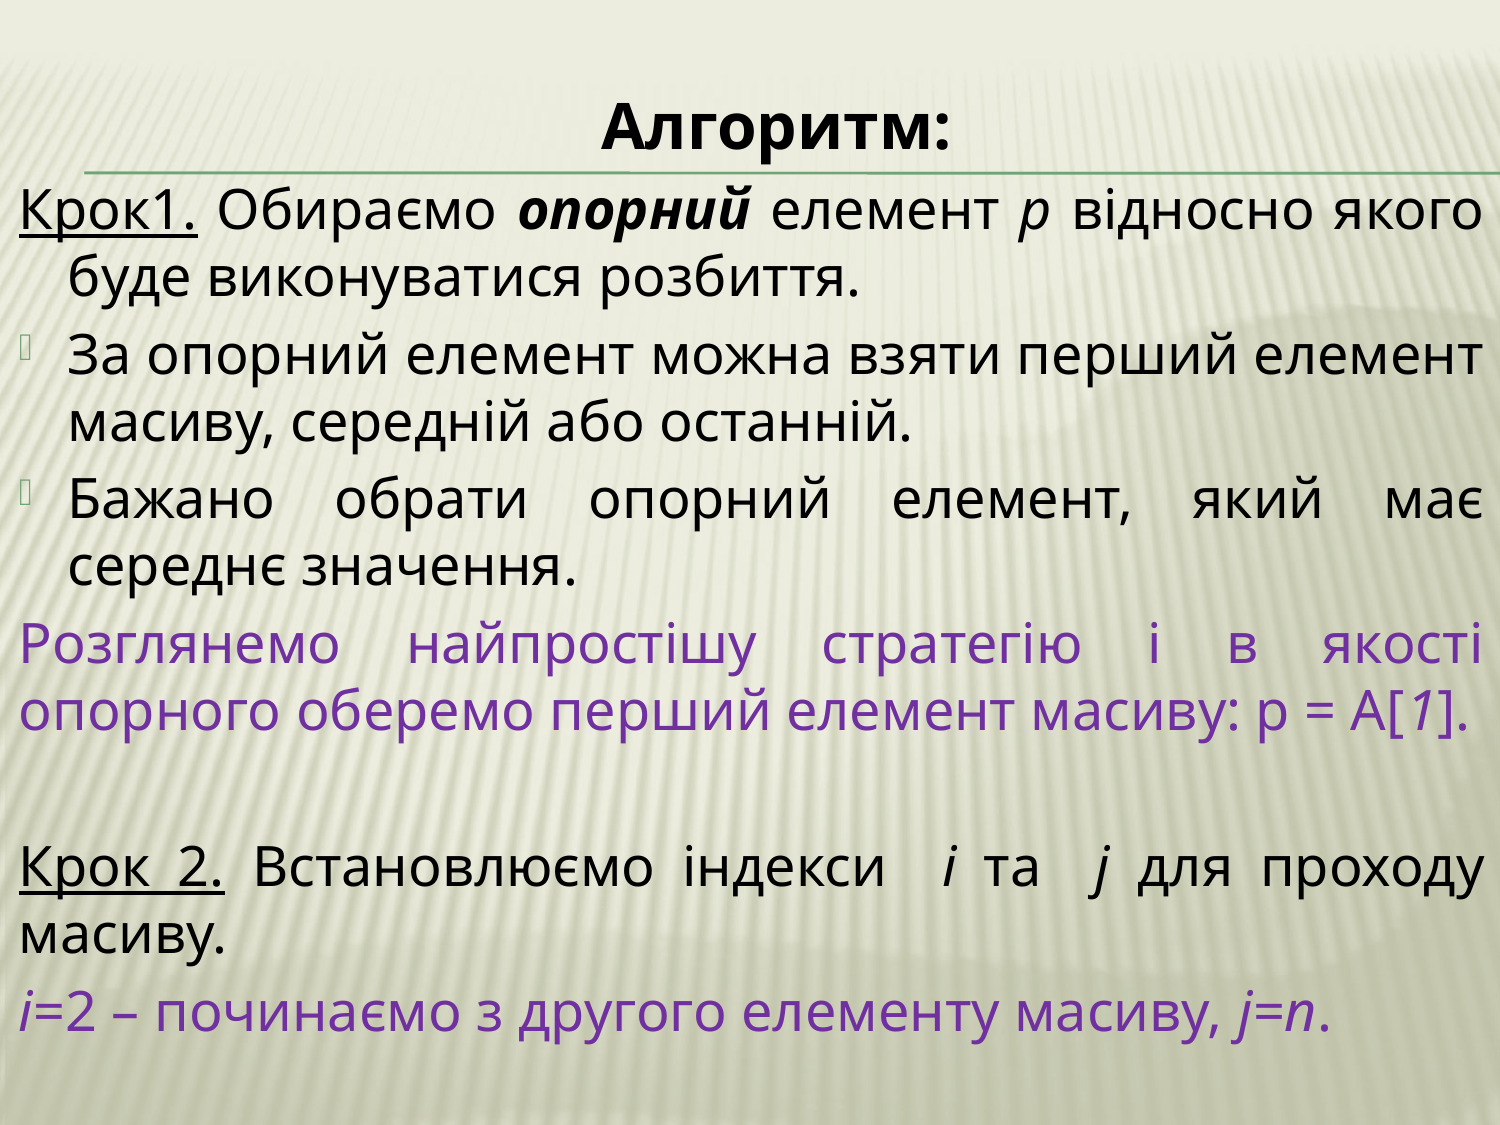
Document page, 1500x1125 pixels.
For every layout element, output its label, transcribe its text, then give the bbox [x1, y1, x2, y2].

list Алгоритм: Крок1. Обираємо опорний елемент р відносно якого буде виконуватися розбиття. За опорний елемент можна взяти перший елемент масиву, середній або останній. Бажано обрати опорний елемент, який має середнє значення. Розглянемо найпростішу стратегію і в якості опорного оберемо перший елемент масиву: p = A[1]. Крок 2. Встановлюємо індекси i та j для проходу масиву. i=2 – починаємо з другого елементу масиву, j=n. [4, 78, 1500, 1094]
